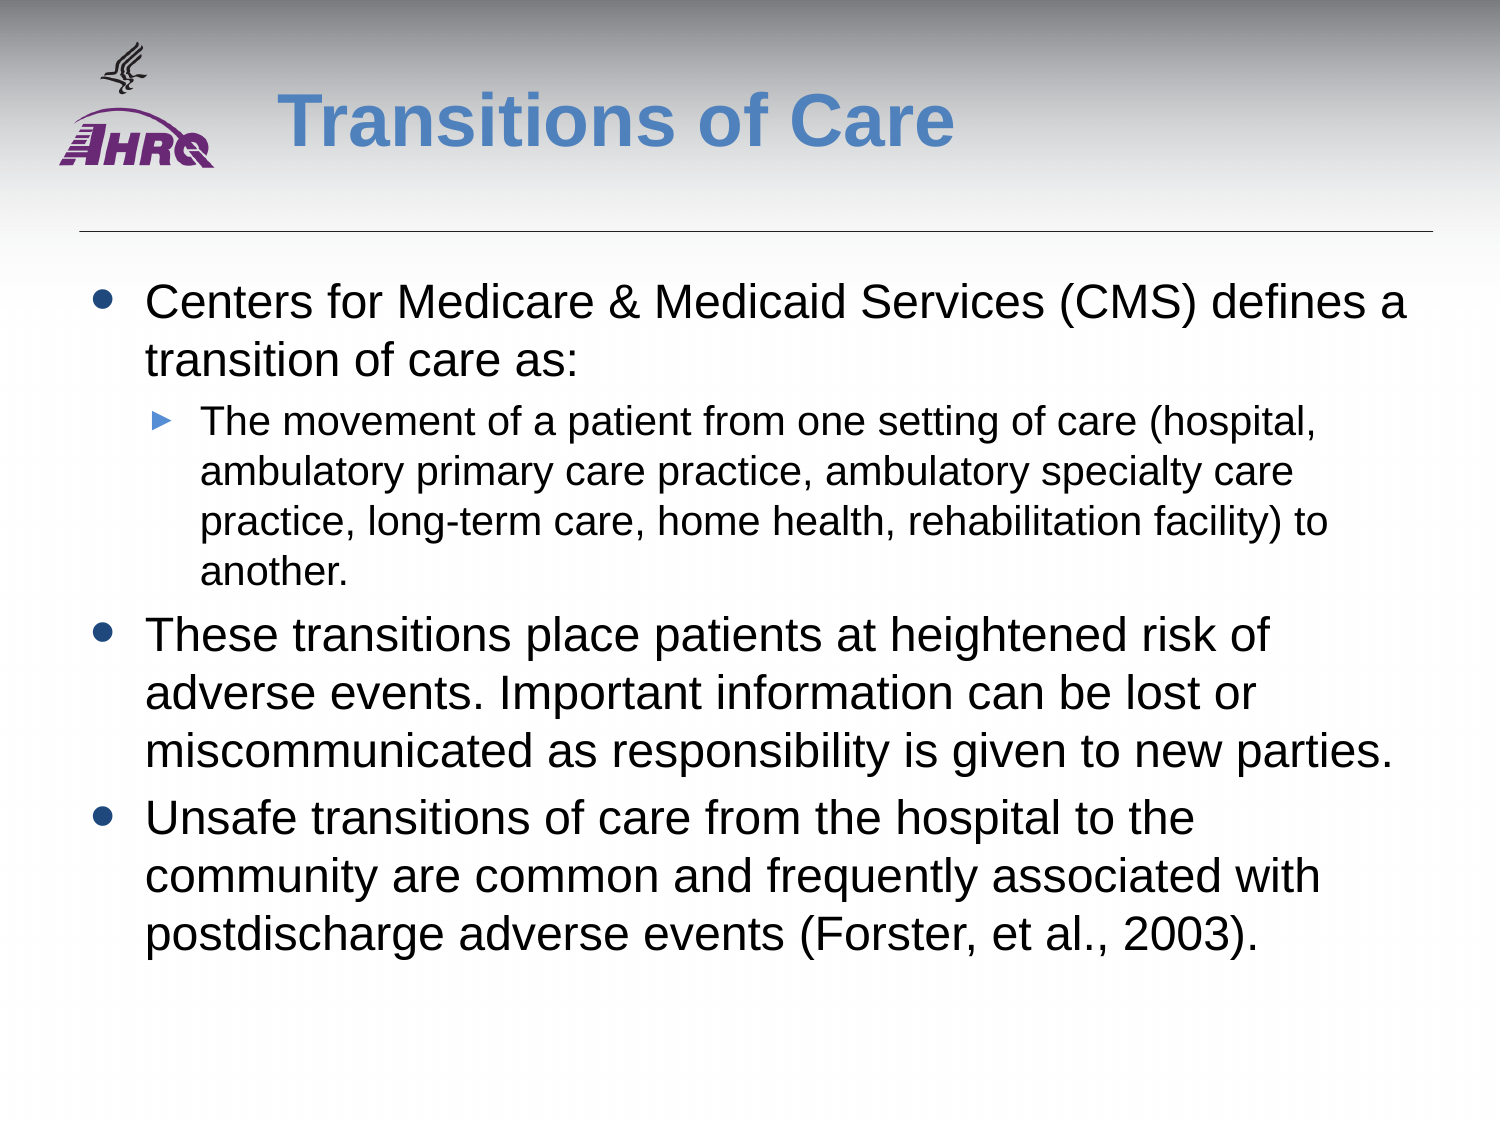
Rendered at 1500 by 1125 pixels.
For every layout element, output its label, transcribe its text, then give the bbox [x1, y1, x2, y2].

list Centers for Medicare & Medicaid Services (CMS) defines a transition of care as: The movement of a patient from one setting of care (hospital, ambulatory primary care practice, ambulatory specialty care practice, long-term care, home health, rehabilitation facility) to another. These transitions place patients at heightened risk of adverse events. Important information can be lost or miscommunicated as responsibility is given to new parties. Unsafe transitions of care from the hospital to the community are common and frequently associated with postdischarge adverse events (Forster, et al., 2003). [75, 262, 1425, 1005]
title Transitions of Care [262, 45, 1425, 188]
picture [0, 0, 1500, 1125]
